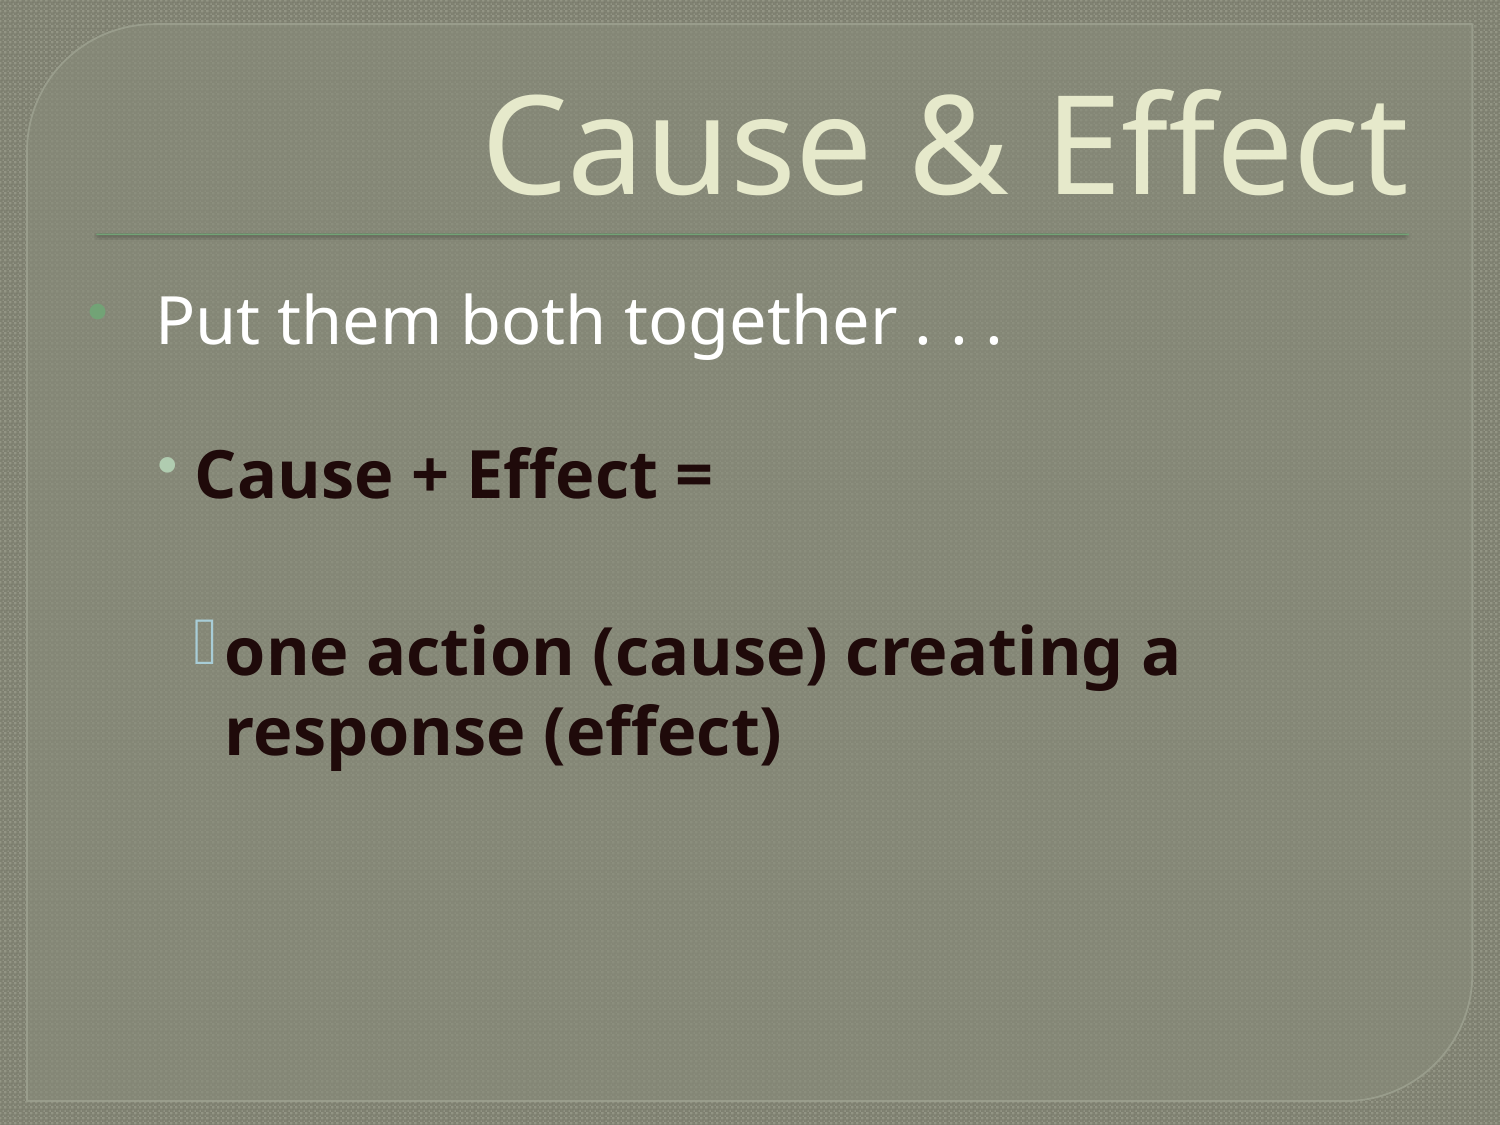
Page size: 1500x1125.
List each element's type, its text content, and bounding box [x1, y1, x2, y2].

title Cause & Effect [75, 41, 1425, 230]
list Put them both together . . . Cause + Effect = one action (cause) creating a response (effect) [75, 270, 1425, 1013]
